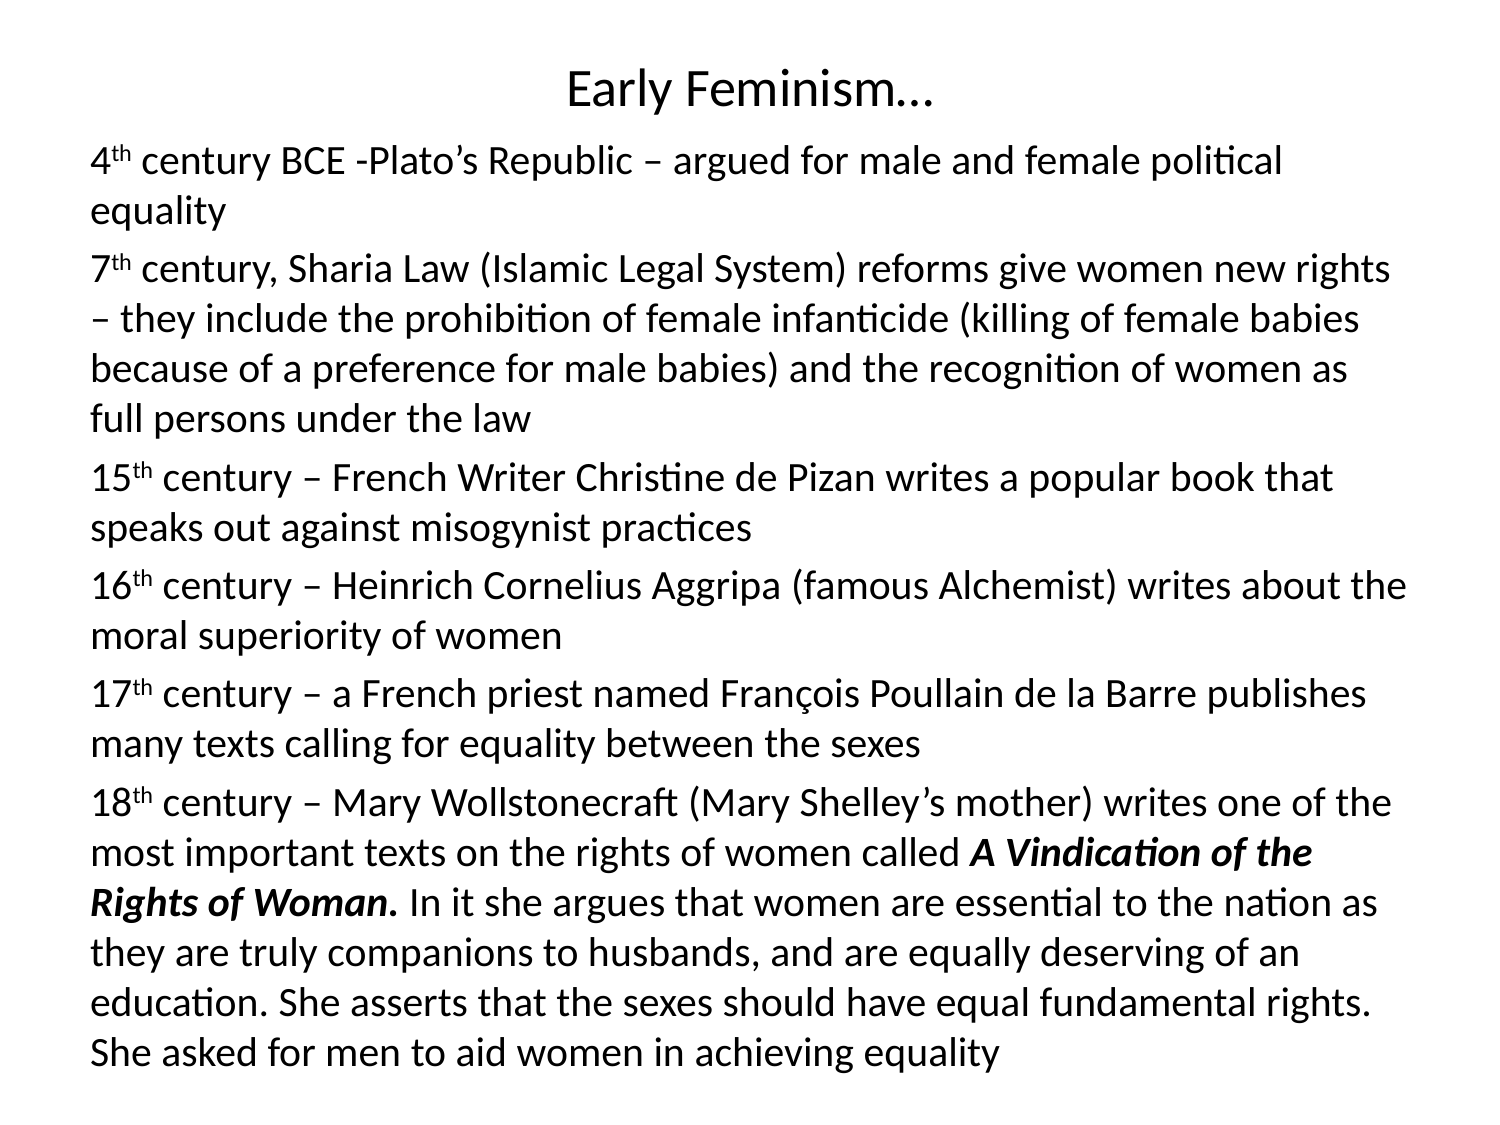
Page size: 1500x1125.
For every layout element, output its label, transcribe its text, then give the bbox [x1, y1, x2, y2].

title Early Feminism… [75, 45, 1425, 125]
list 4th century BCE -Plato’s Republic – argued for male and female political equality 7th century, Sharia Law (Islamic Legal System) reforms give women new rights – they include the prohibition of female infanticide (killing of female babies because of a preference for male babies) and the recognition of women as full persons under the law 15th century – French Writer Christine de Pizan writes a popular book that speaks out against misogynist practices 16th century – Heinrich Cornelius Aggripa (famous Alchemist) writes about the moral superiority of women 17th century – a French priest named François Poullain de la Barre publishes many texts calling for equality between the sexes 18th century – Mary Wollstonecraft (Mary Shelley’s mother) writes one of the most important texts on the rights of women called A Vindication of the Rights of Woman. In it she argues that women are essential to the nation as they are truly companions to husbands, and are equally deserving of an education. She asserts that the sexes should have equal fundamental rights. She asked for men to aid women in achieving equality [75, 125, 1425, 1125]
